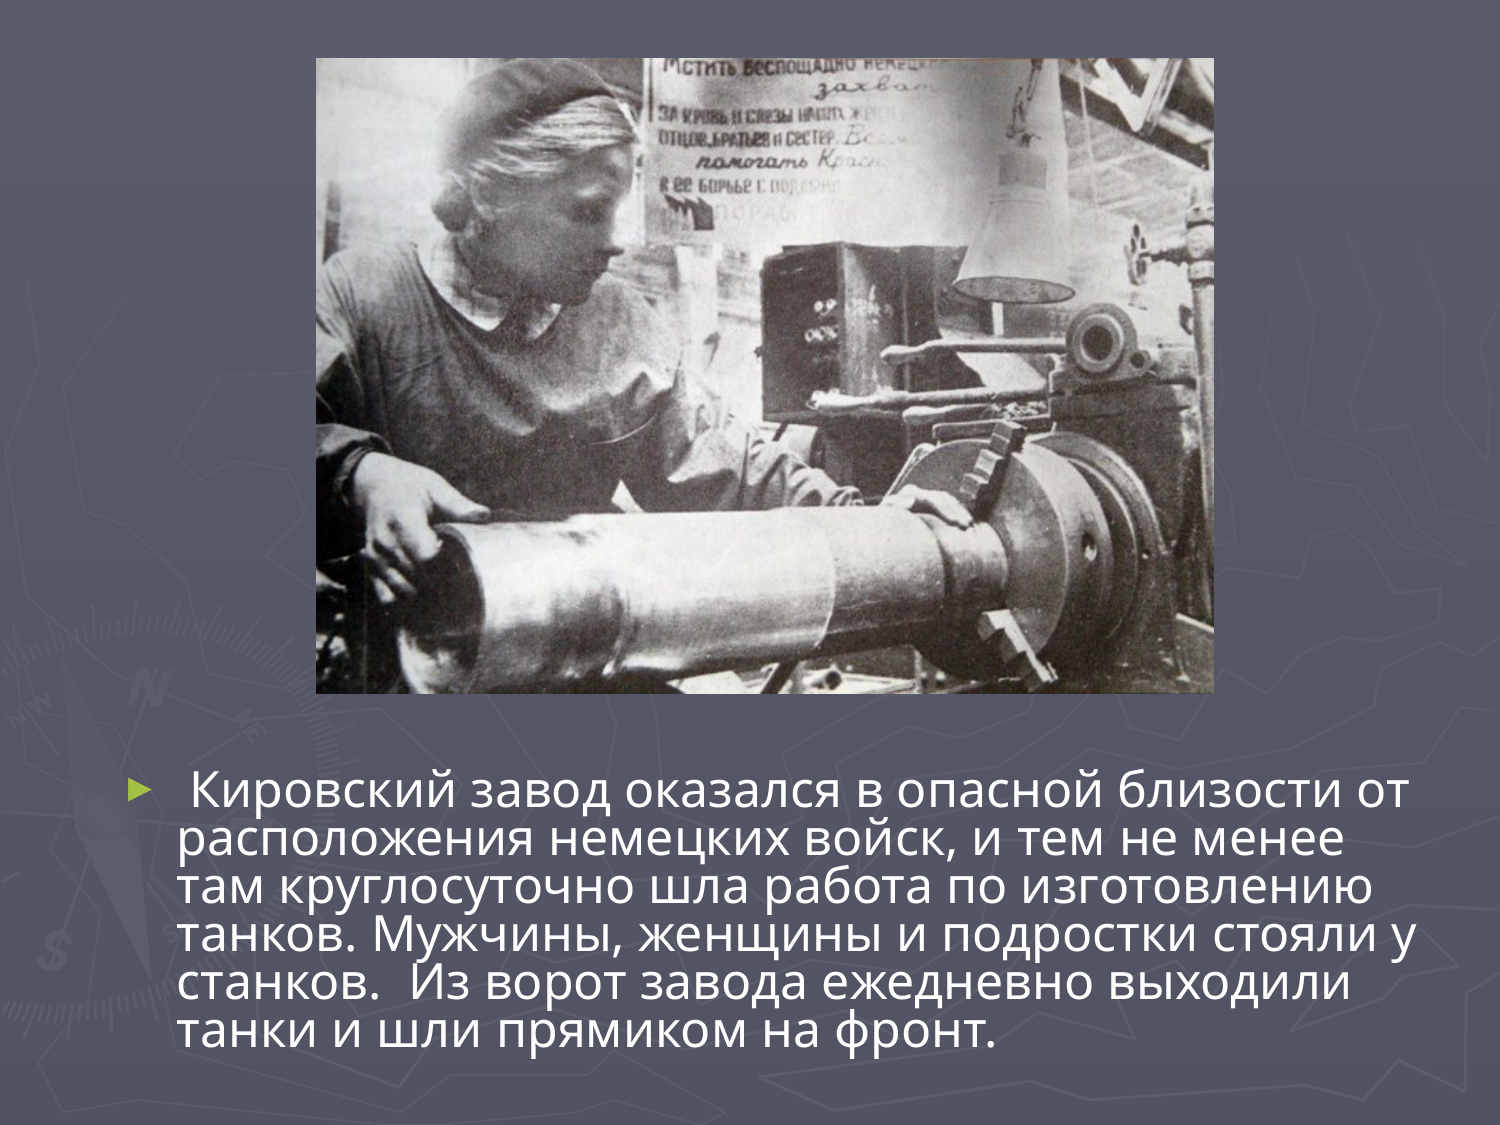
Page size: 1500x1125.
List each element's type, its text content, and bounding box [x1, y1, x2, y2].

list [316, 58, 1215, 695]
list Кировский завод оказался в опасной близости от расположения немецких войск, и тем не менее там круглосуточно шла работа по изготовлению танков. Мужчины, женщины и подростки стояли у станков. Из ворот завода ежедневно выходили танки и шли прямиком на фронт. [105, 761, 1451, 1059]
